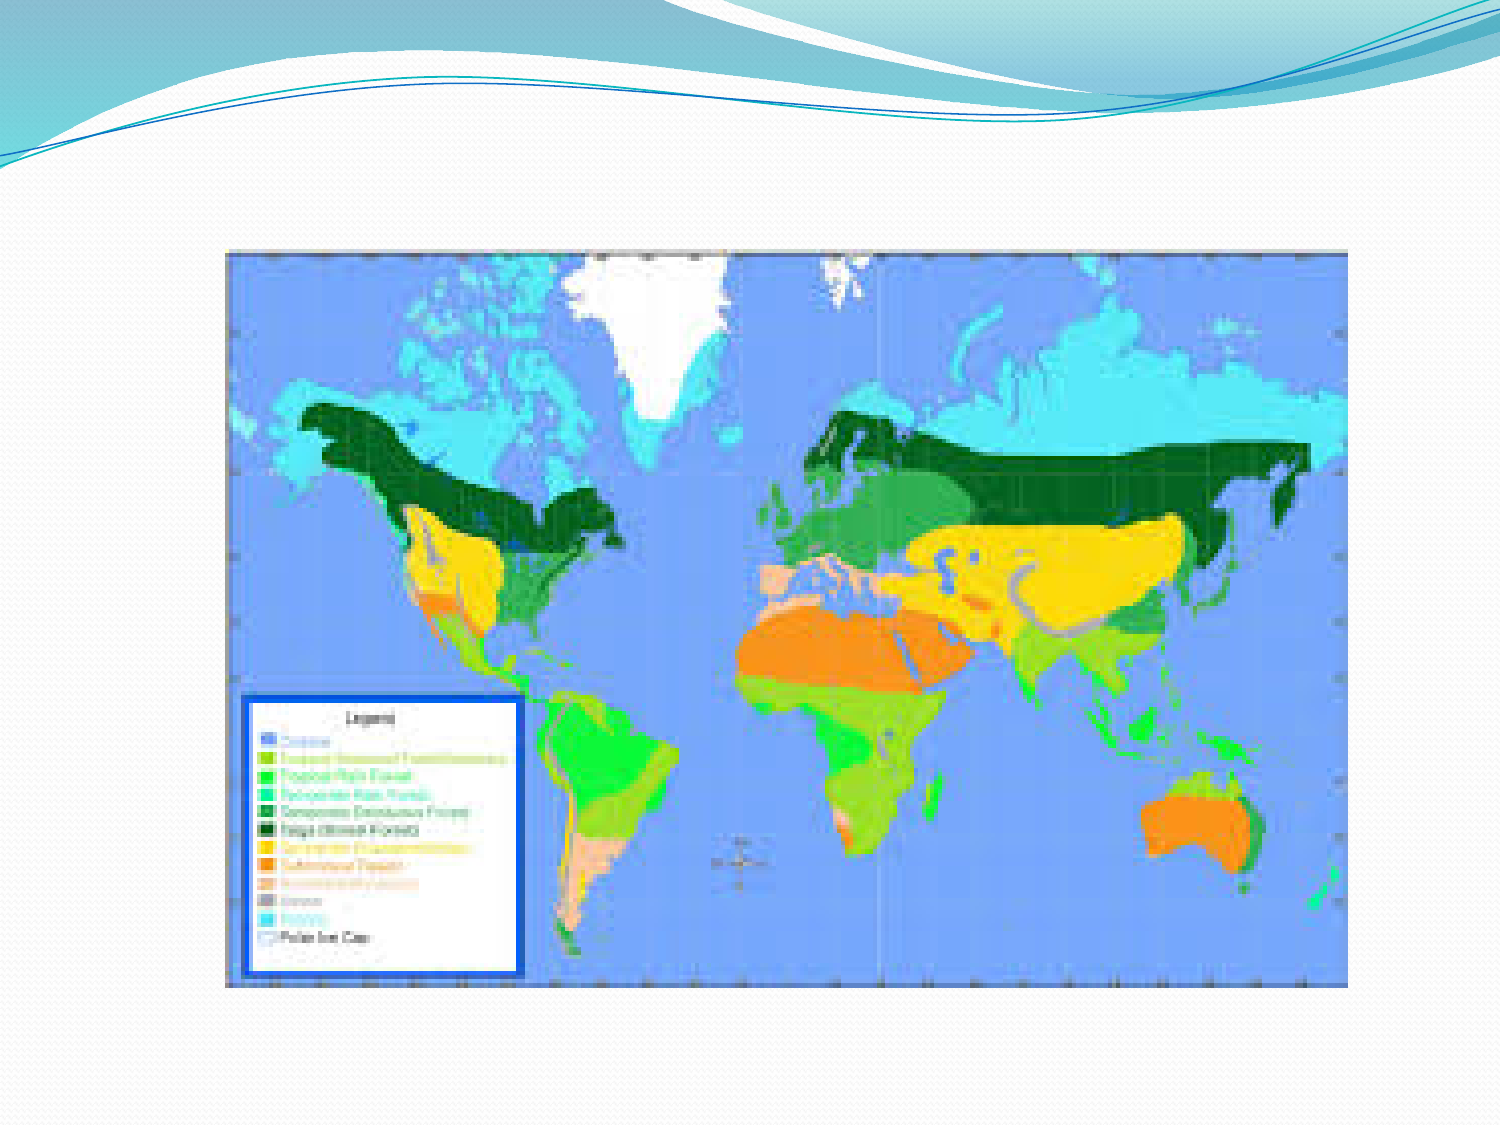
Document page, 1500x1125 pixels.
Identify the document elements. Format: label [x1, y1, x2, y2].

picture [224, 249, 1348, 988]
